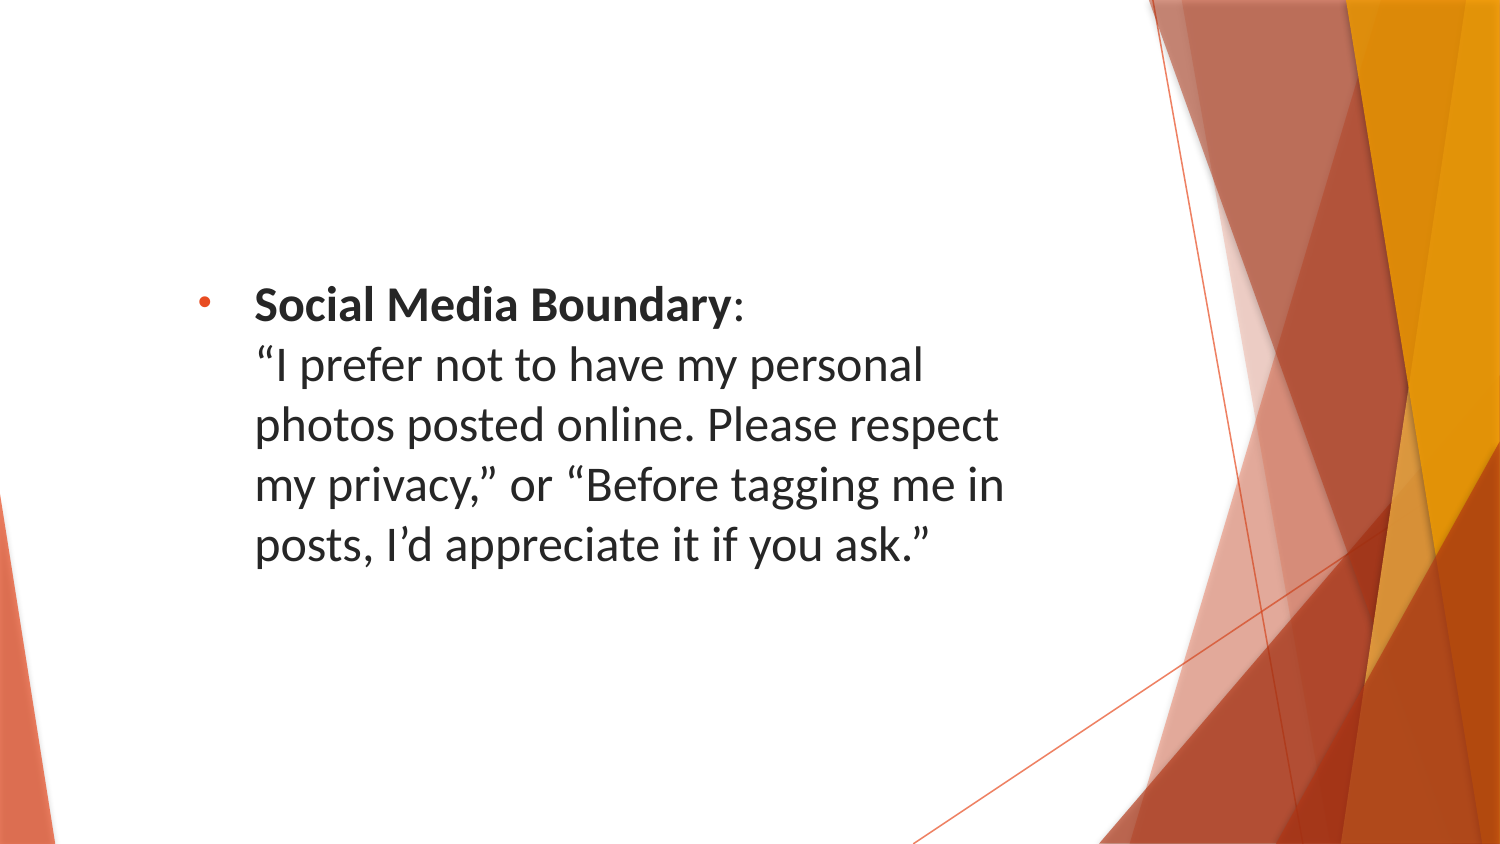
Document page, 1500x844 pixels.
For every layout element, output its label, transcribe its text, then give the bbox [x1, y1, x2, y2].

list Social Media Boundary: “I prefer not to have my personal photos posted online. Please respect my privacy,” or “Before tagging me in posts, I’d appreciate it if you ask.” [183, 114, 1034, 729]
